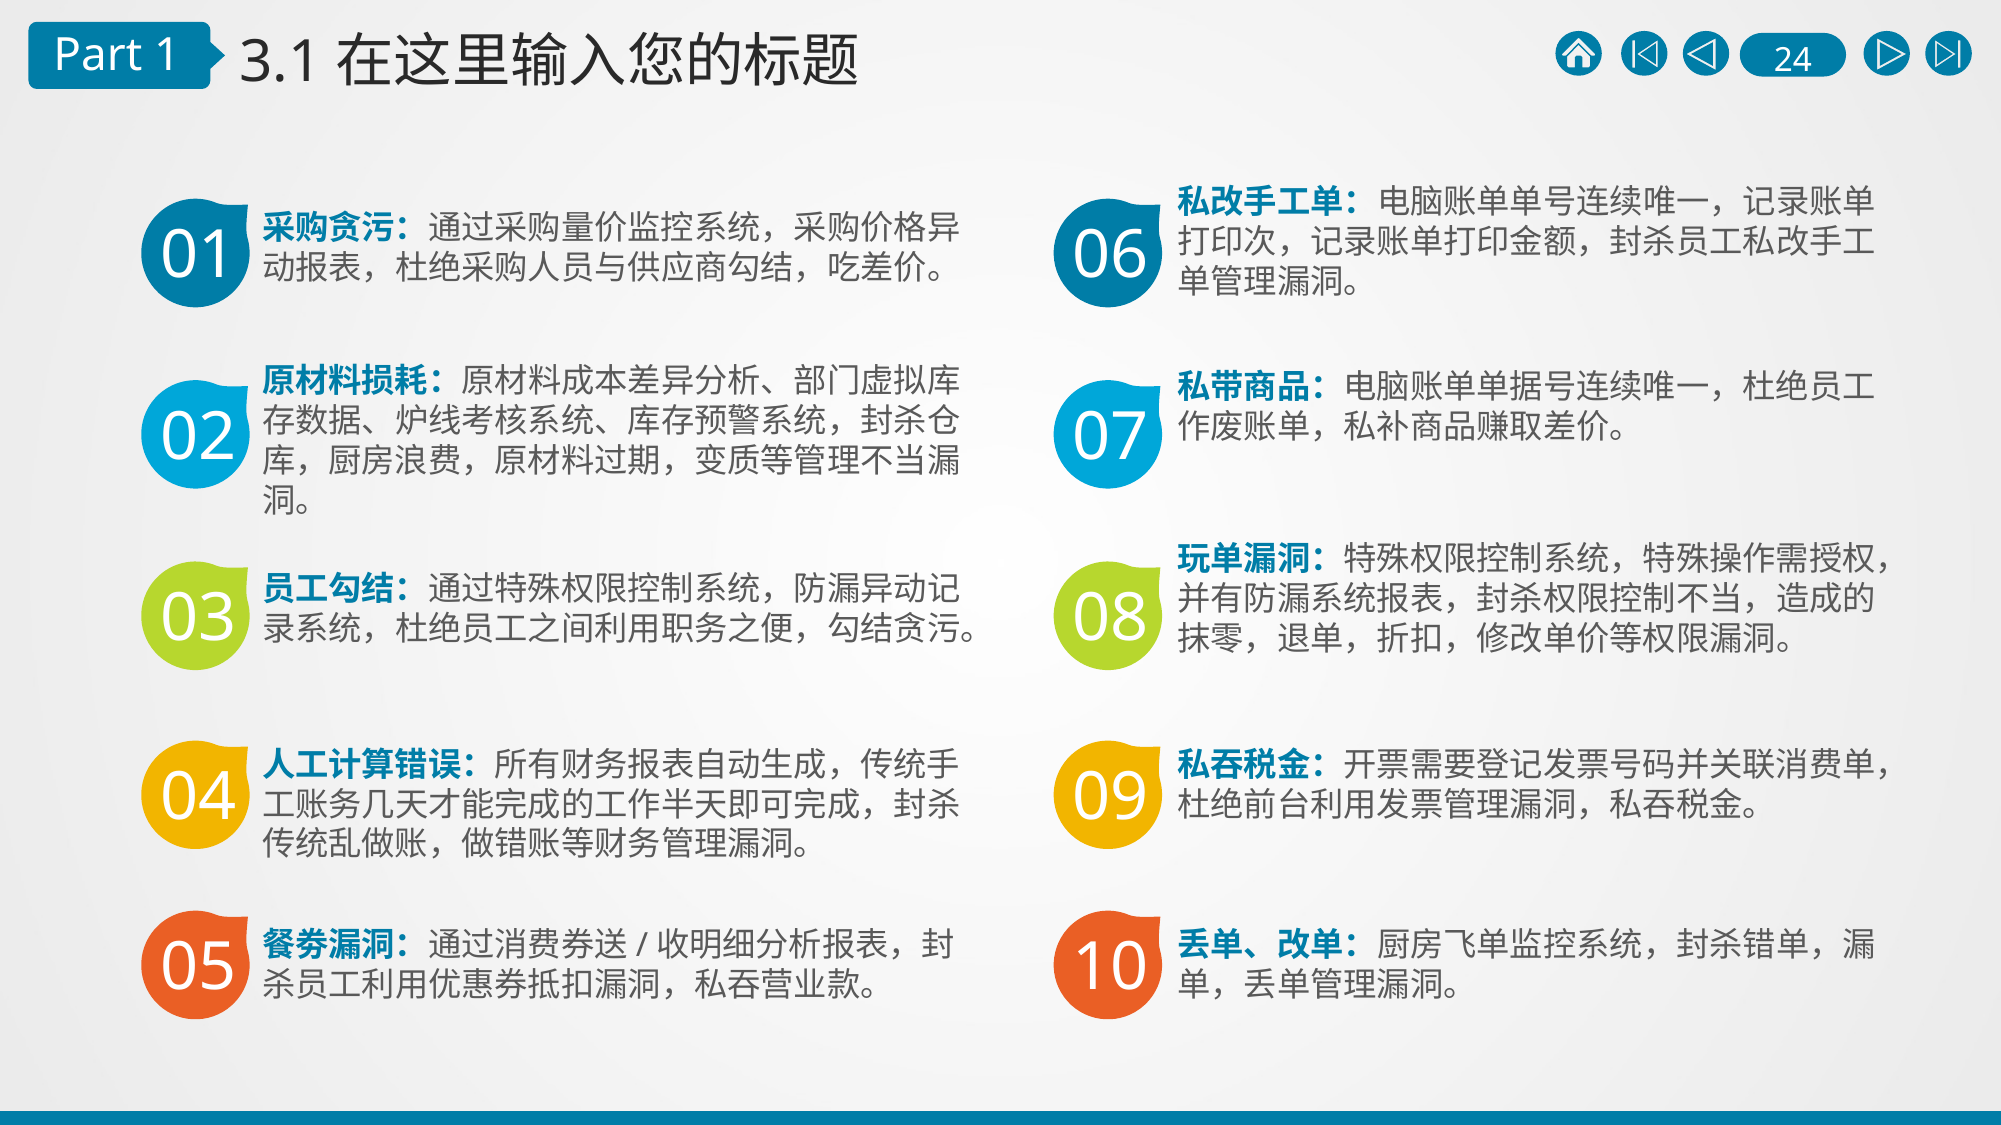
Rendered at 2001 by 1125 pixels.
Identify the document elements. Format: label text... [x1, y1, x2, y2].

picture [0, 0, 2001, 1110]
text_box 原材料损耗：原材料成本差异分析、部门虚拟库存数据、炉线考核系统、库存预警系统，封杀仓库，厨房浪费，原材料过期，变质等管理不当漏洞。 [247, 352, 982, 527]
text_box 私带商品：电脑账单单据号连续唯一，杜绝员工作废账单，私补商品赚取差价。 [1162, 357, 1897, 453]
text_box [135, 194, 254, 314]
text_box 3.1在这里输入您的标题 [225, 15, 875, 101]
text_box [28, 21, 225, 89]
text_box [1047, 736, 1166, 856]
text_box 人工计算错误：所有财务报表自动生成，传统手工账务几天才能完成的工作半天即可完成，封杀传统乱做账，做错账等财务管理漏洞。 [247, 735, 982, 870]
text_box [1047, 906, 1166, 1026]
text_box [135, 906, 254, 1026]
text_box 玩单漏洞：特殊权限控制系统，特殊操作需授权，并有防漏系统报表，封杀权限控制不当，造成的抹零，退单，折扣，修改单价等权限漏洞。 [1162, 529, 1897, 665]
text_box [1047, 557, 1166, 677]
text_box 私改手工单：电脑账单单号连续唯一，记录账单打印次，记录账单打印金额，封杀员工私改手工单管理漏洞。 [1162, 172, 1897, 308]
text_box 私吞税金：开票需要登记发票号码并关联消费单，杜绝前台利用发票管理漏洞，私吞税金。 [1162, 735, 1897, 830]
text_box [135, 736, 254, 856]
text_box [135, 376, 254, 495]
text_box 丢单、改单：厨房飞单监控系统，封杀错单，漏单，丢单管理漏洞。 [1166, 915, 1897, 1011]
text_box 餐劵漏洞：通过消费券送/收明细分析报表，封杀员工利用优惠券抵扣漏洞，私吞营业款。 [254, 915, 982, 1011]
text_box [135, 557, 254, 677]
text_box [1047, 194, 1166, 314]
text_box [1047, 376, 1166, 495]
text_box 采购贪污：通过采购量价监控系统，采购价格异动报表，杜绝采购人员与供应商勾结，吃差价。 [254, 198, 982, 294]
text_box Part 1 [38, 17, 196, 87]
text_box 员工勾结：通过特殊权限控制系统，防漏异动记录系统，杜绝员工之间利用职务之便，勾结贪污。 [254, 560, 982, 655]
